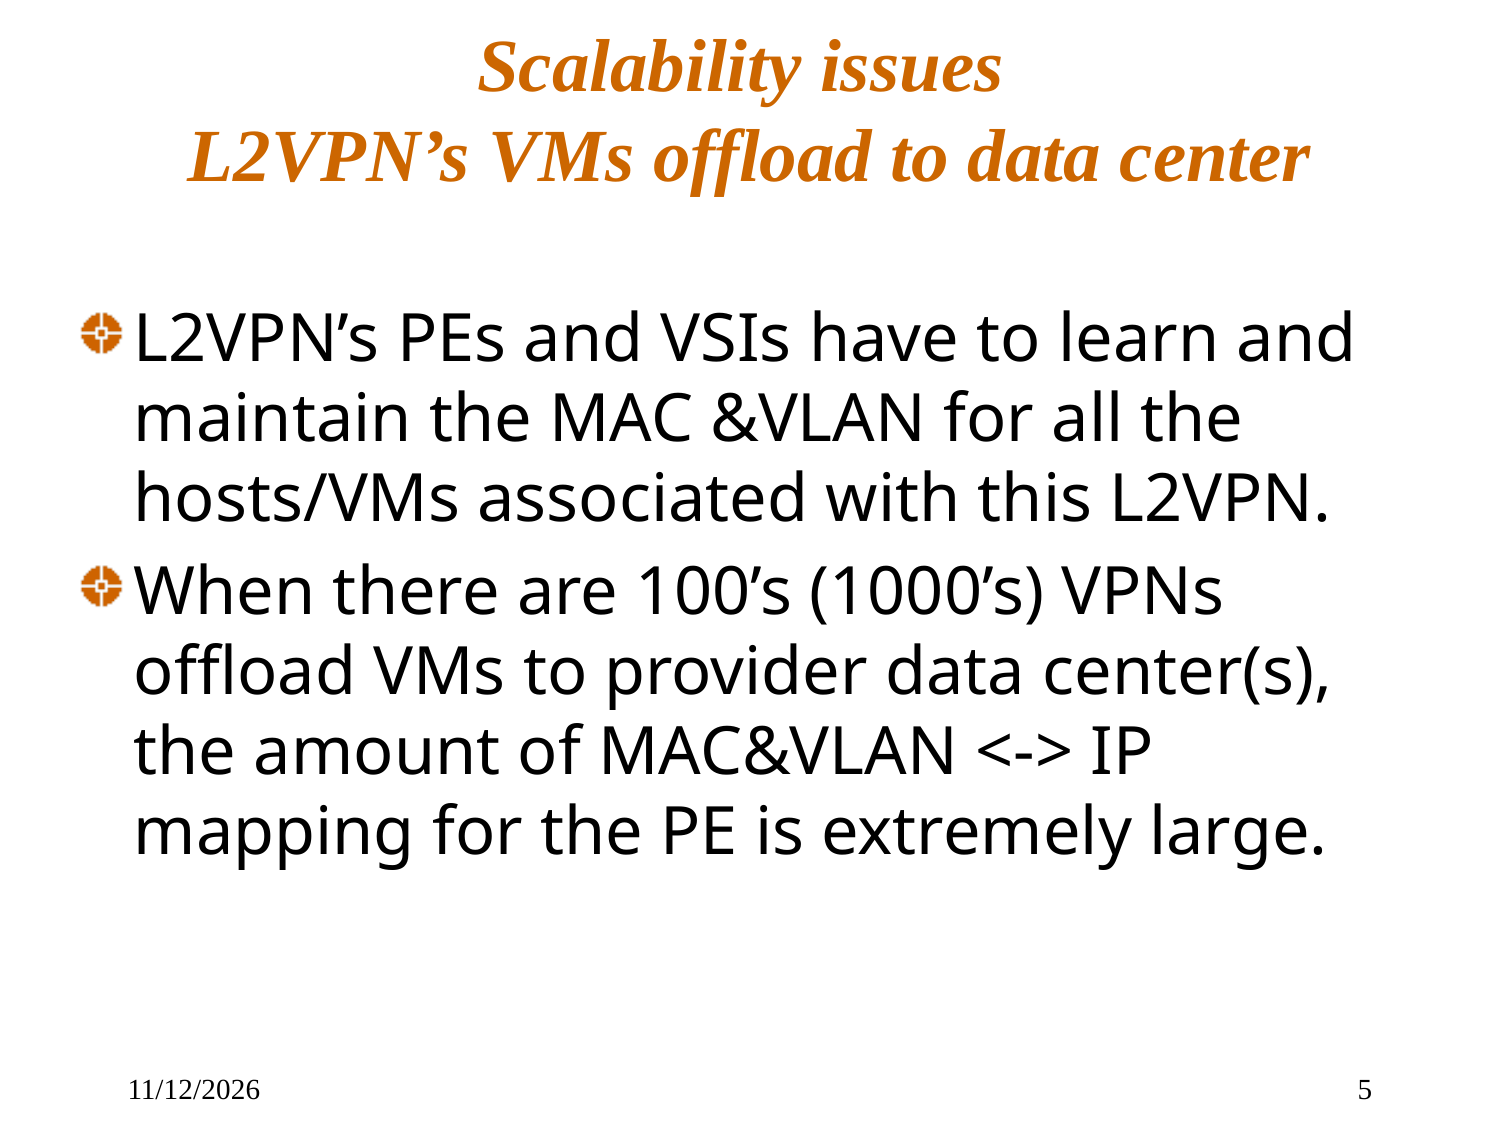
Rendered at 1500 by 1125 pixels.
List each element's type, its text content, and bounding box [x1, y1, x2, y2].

picture [77, 311, 125, 359]
slide_number 5 [1074, 1037, 1388, 1113]
list L2VPN’s PEs and VSIs have to learn and maintain the MAC &VLAN for all the hosts/VMs associated with this L2VPN. When there are 100’s (1000’s) VPNs offload VMs to provider data center(s), the amount of MAC&VLAN <-> IP mapping for the PE is extremely large. [62, 287, 1463, 1038]
picture [77, 564, 125, 612]
title Scalability issues L2VPN’s VMs offload to data center [0, 37, 1500, 176]
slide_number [112, 1037, 425, 1113]
